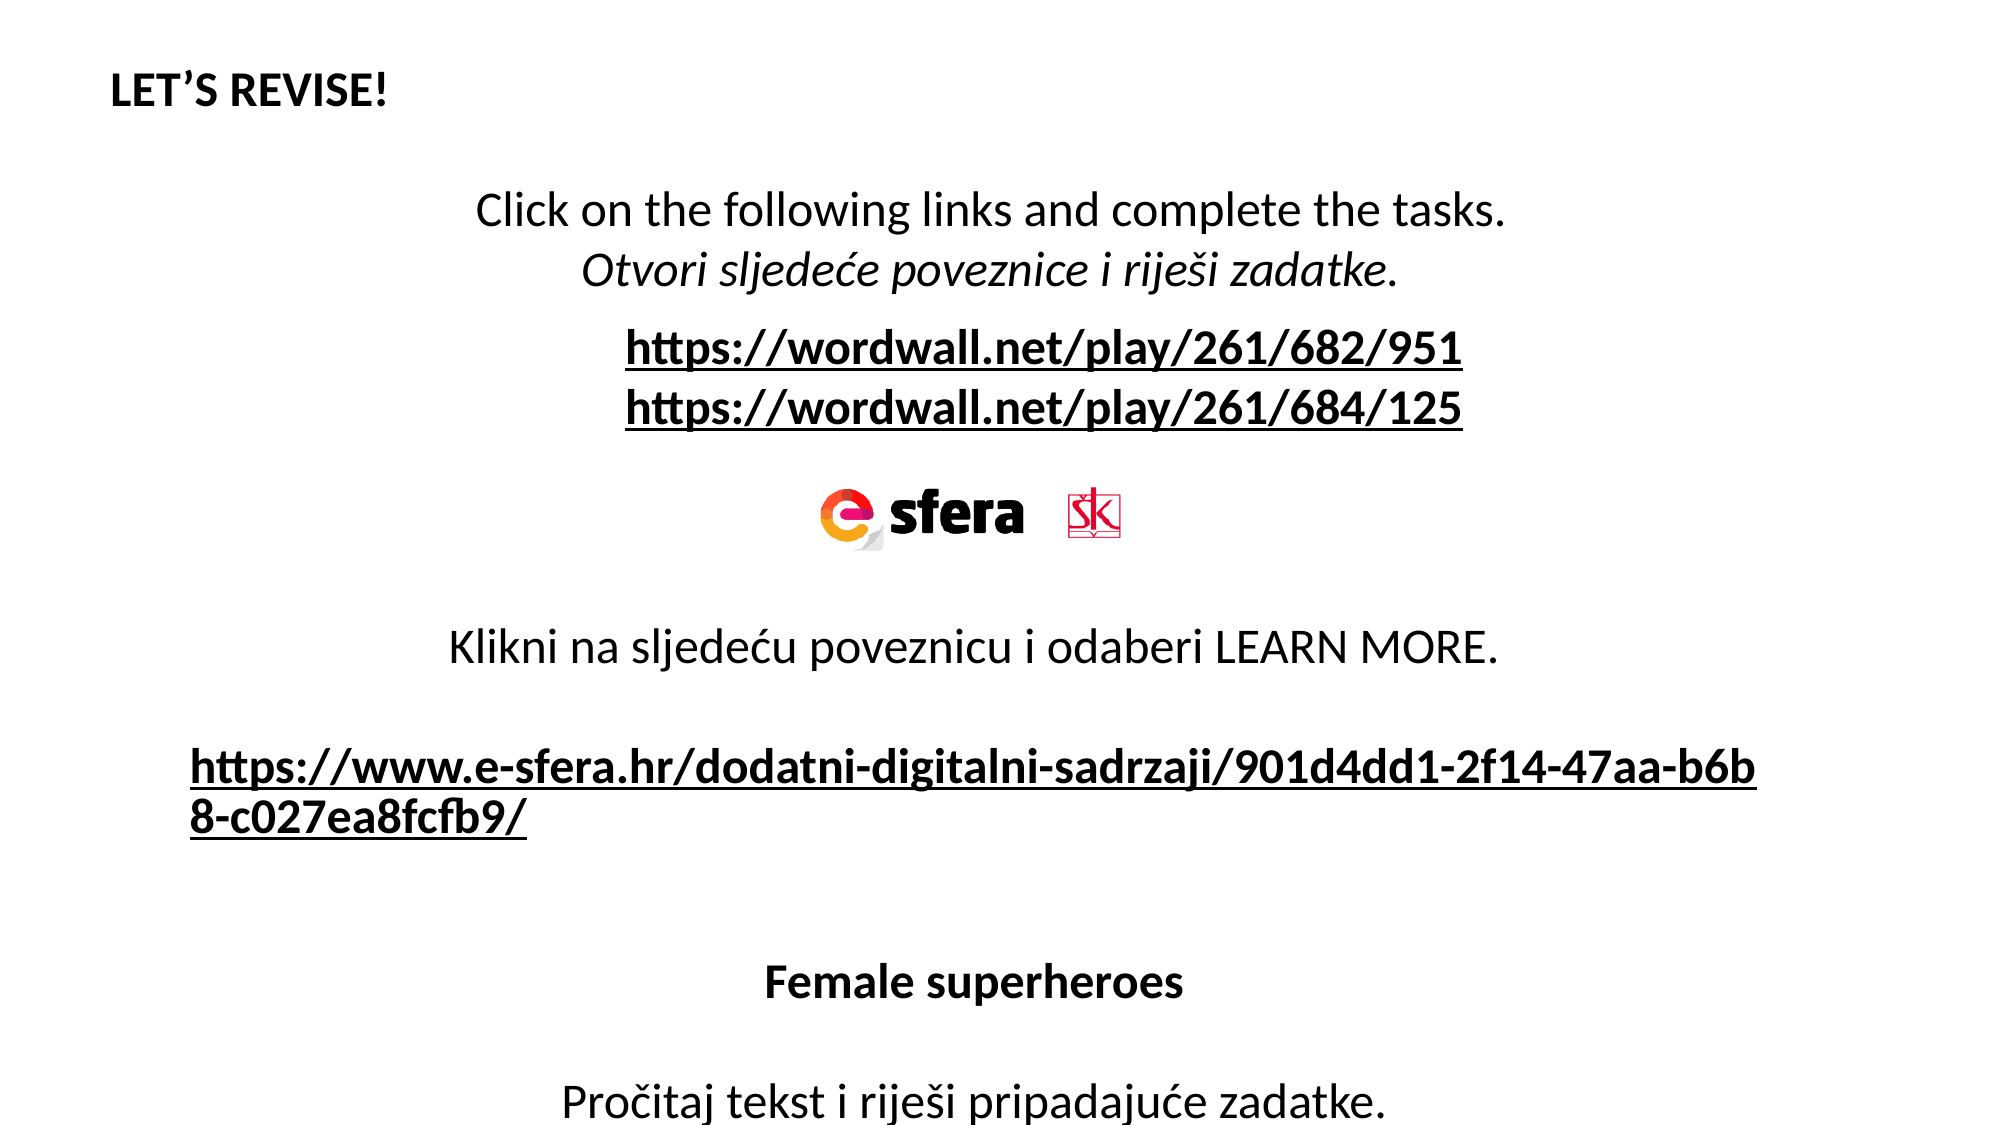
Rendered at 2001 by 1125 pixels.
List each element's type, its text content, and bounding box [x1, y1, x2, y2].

picture [802, 433, 1146, 605]
text_box LET’S REVISE! Click on the following links and complete the tasks. Otvori sljedeće poveznice i riješi zadatke. [95, 49, 1888, 305]
text_box https://wordwall.net/play/261/682/951 https://wordwall.net/play/261/684/125 [250, 306, 1850, 442]
text_box Klikni na sljedeću poveznicu i odaberi LEARN MORE. https://www.e-sfera.hr/dodatni-digitalni-sadrzaji/901d4dd1-2f14-47aa-b6b8-c027ea8fcfb9/ Female superheroes Pročitaj tekst i riješi pripadajuće zadatke. [174, 605, 1774, 1086]
